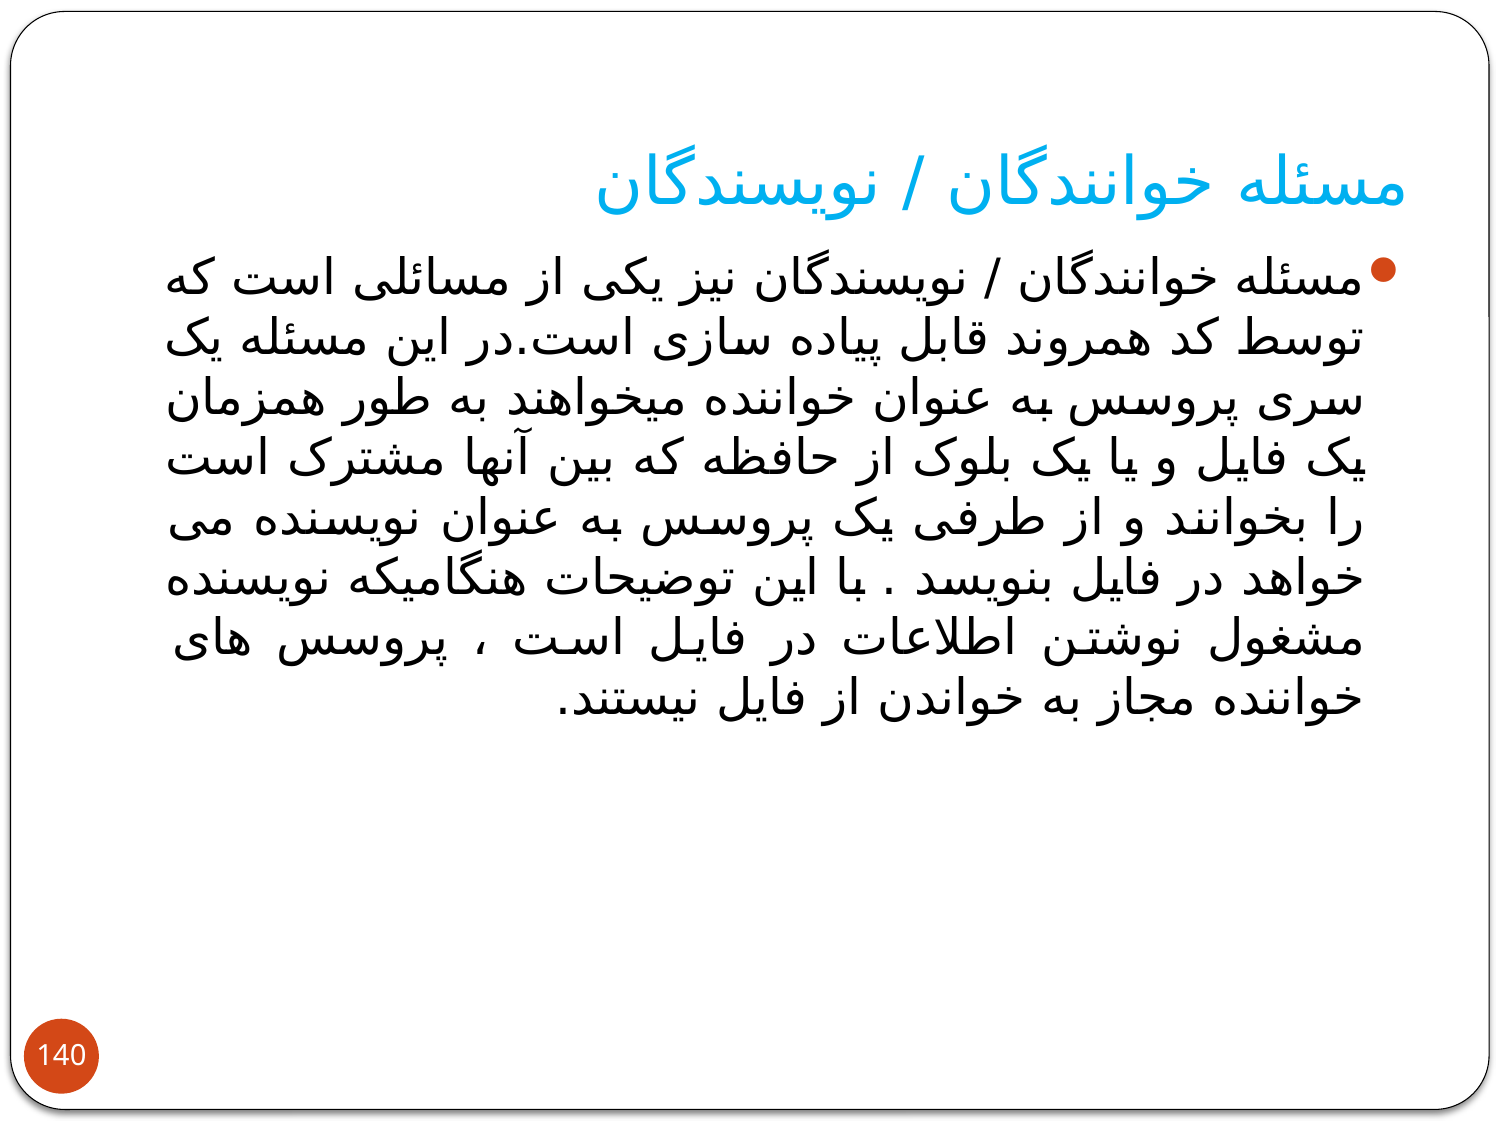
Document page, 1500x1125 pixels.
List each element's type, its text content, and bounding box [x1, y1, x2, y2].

list مسئله خوانندگان / نویسندگان نیز یکی از مسائلی است که توسط کد همروند قابل پیاده سازی است.در این مسئله یک سری پروسس به عنوان خواننده میخواهند به طور همزمان یک فایل و یا یک بلوک از حافظه که بین آنها مشترک است را بخوانند و از طرفی یک پروسس به عنوان نویسنده می خواهد در فایل بنویسد . با این توضیحات هنگامیکه نویسنده مشغول نوشتن اطلاعات در فایل است ، پروسس های خواننده مجاز به خواندن از فایل نیستند. [150, 237, 1425, 988]
title مسئله خوانندگان / نویسندگان [150, 45, 1425, 233]
slide_number 140 [23, 1018, 99, 1094]
